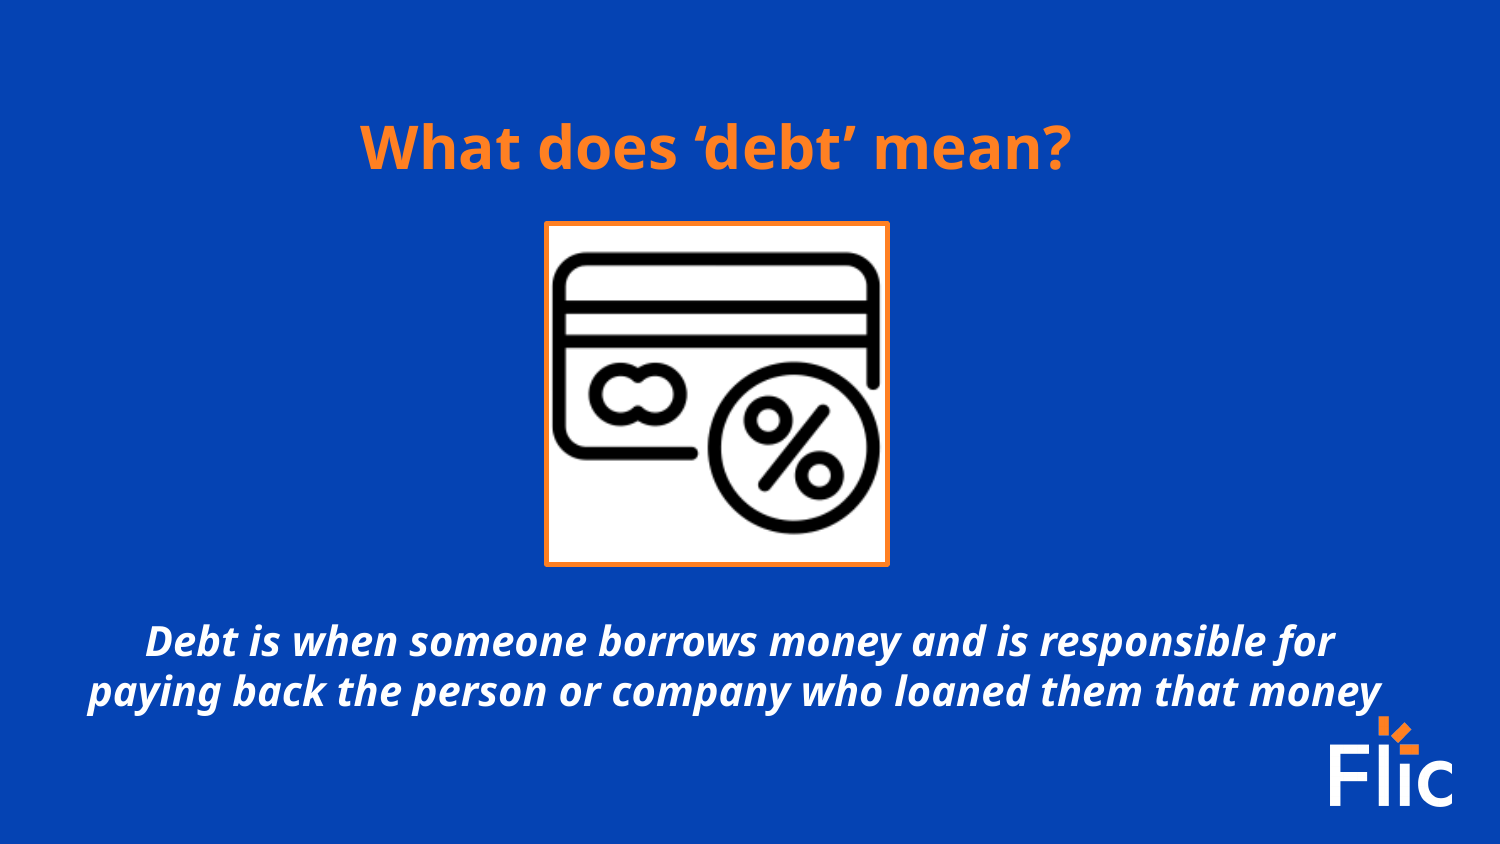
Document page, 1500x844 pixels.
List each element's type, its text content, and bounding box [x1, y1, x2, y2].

text_box Debt is when someone borrows money and is responsible for paying back the person or company who loaned them that money [59, 599, 1422, 730]
picture [1330, 716, 1452, 807]
text_box What does ‘debt’ mean? [238, 103, 1196, 188]
picture [548, 225, 886, 563]
